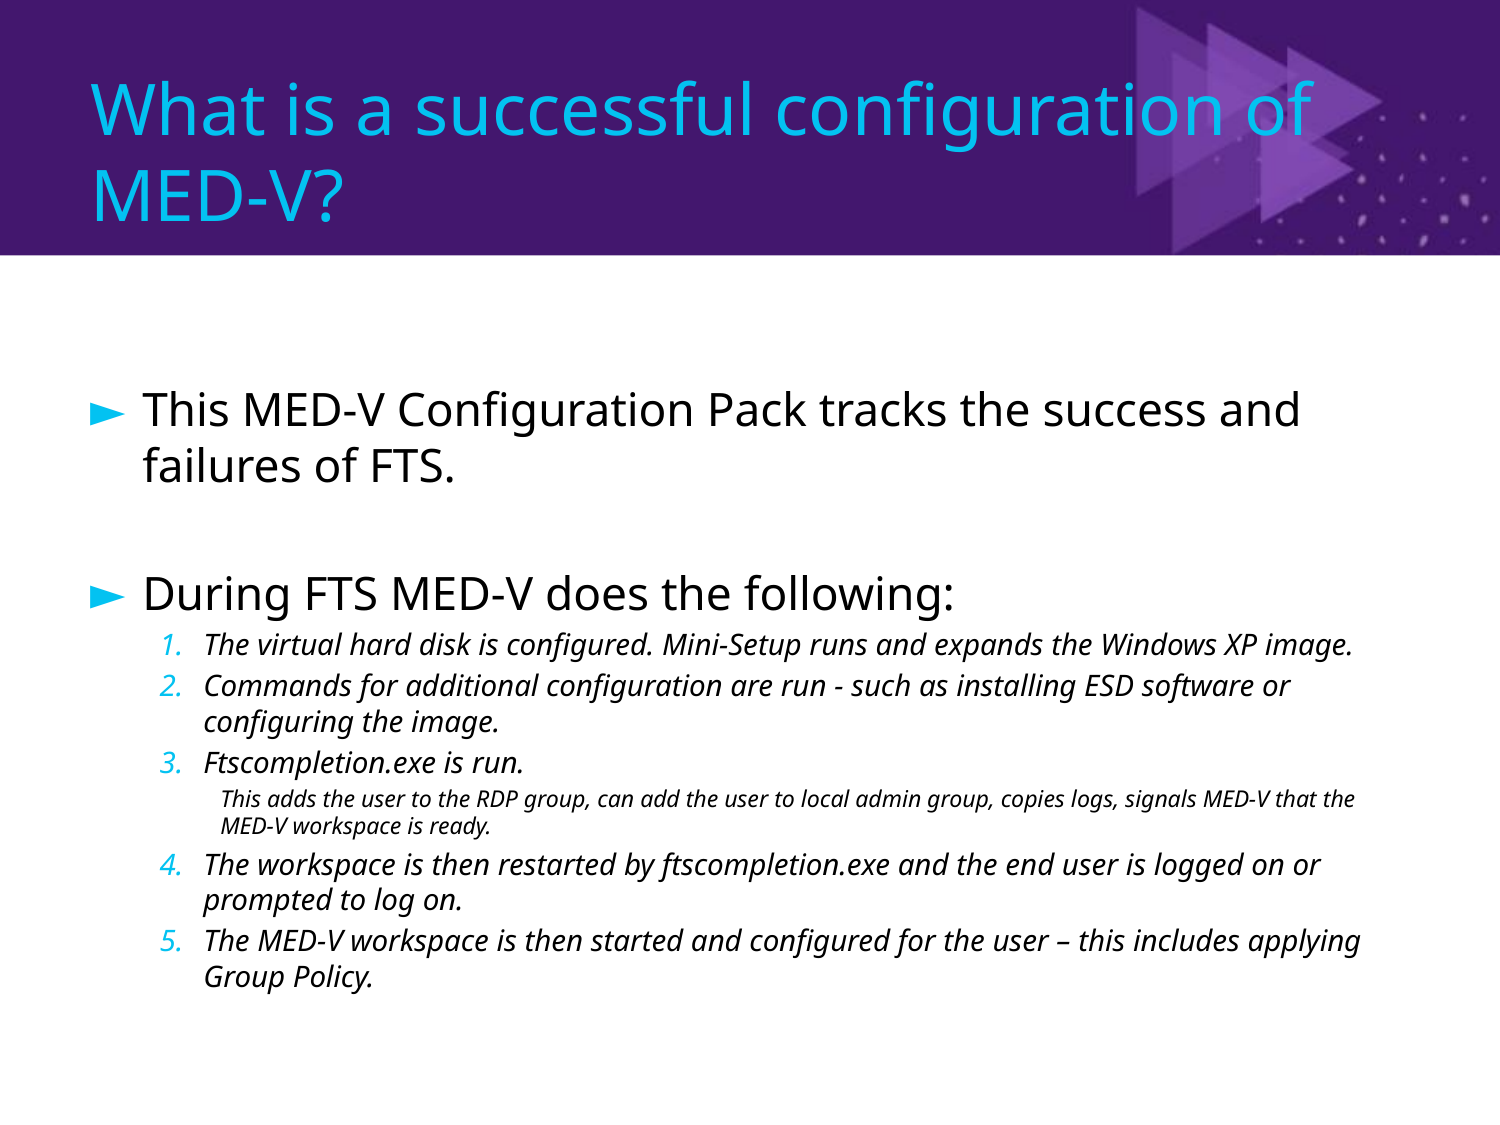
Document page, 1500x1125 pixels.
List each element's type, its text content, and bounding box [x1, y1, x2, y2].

list This MED-V Configuration Pack tracks the success and failures of FTS. During FTS MED-V does the following: The virtual hard disk is configured. Mini-Setup runs and expands the Windows XP image. Commands for additional configuration are run - such as installing ESD software or configuring the image. Ftscompletion.exe is run. This adds the user to the RDP group, can add the user to local admin group, copies logs, signals MED-V that the MED-V workspace is ready. The workspace is then restarted by ftscompletion.exe and the end user is logged on or prompted to log on. The MED-V workspace is then started and configured for the user – this includes applying Group Policy. [75, 373, 1425, 1005]
title What is a successful configuration of MED-V? [75, 56, 1425, 244]
picture [0, 0, 1500, 255]
